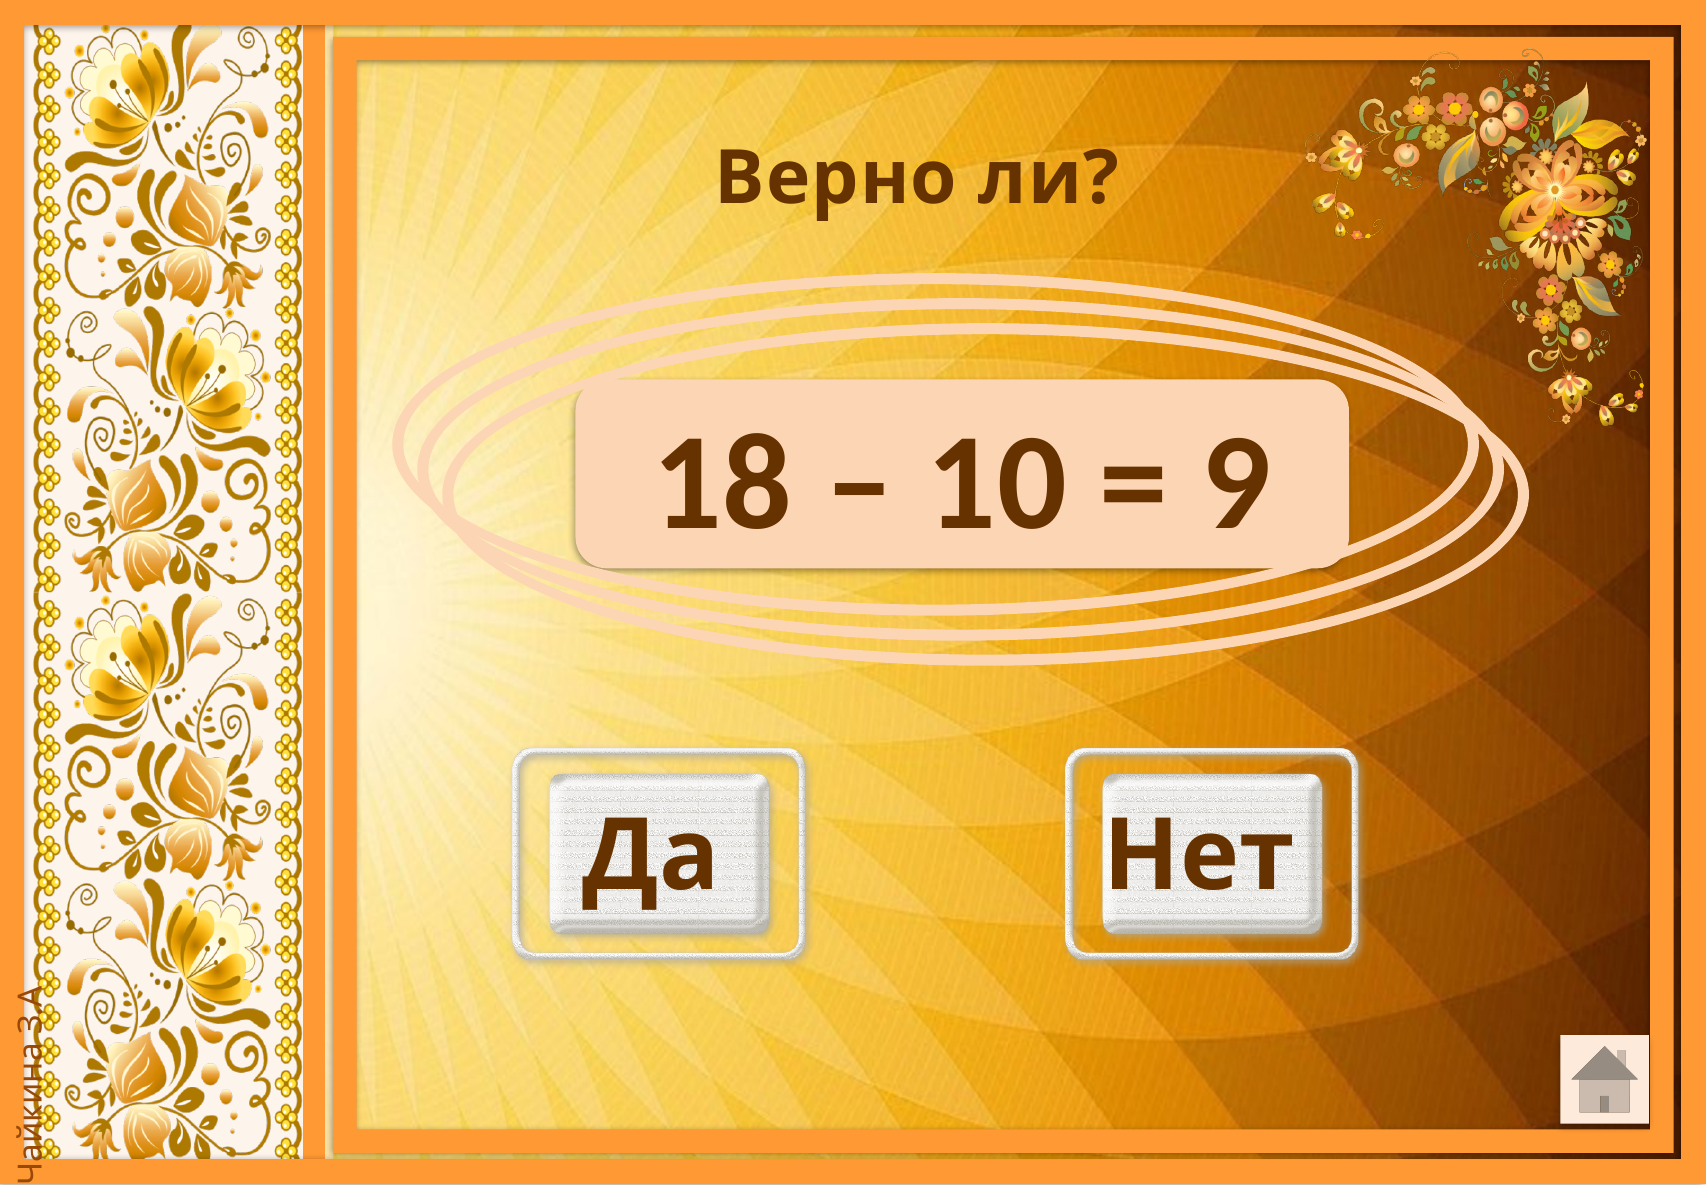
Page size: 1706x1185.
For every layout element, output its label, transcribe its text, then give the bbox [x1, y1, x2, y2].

picture [25, 993, 31, 1000]
text_box 18 – 10 = 9 [574, 378, 1350, 570]
picture [32, 1048, 39, 1056]
picture [32, 1149, 39, 1157]
picture [25, 1091, 38, 1099]
text_box [390, 271, 1466, 509]
picture [325, 25, 1681, 1159]
text_box [415, 296, 1491, 534]
picture [25, 1068, 31, 1077]
picture [25, 25, 303, 1159]
picture [25, 1149, 32, 1159]
text_box [1560, 1034, 1650, 1124]
text_box [440, 321, 1532, 668]
text_box [460, 426, 1482, 618]
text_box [1054, 733, 1373, 976]
text_box [467, 439, 1507, 643]
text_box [501, 733, 820, 976]
text_box Верно ли? [392, 119, 1444, 317]
picture [25, 1130, 38, 1138]
